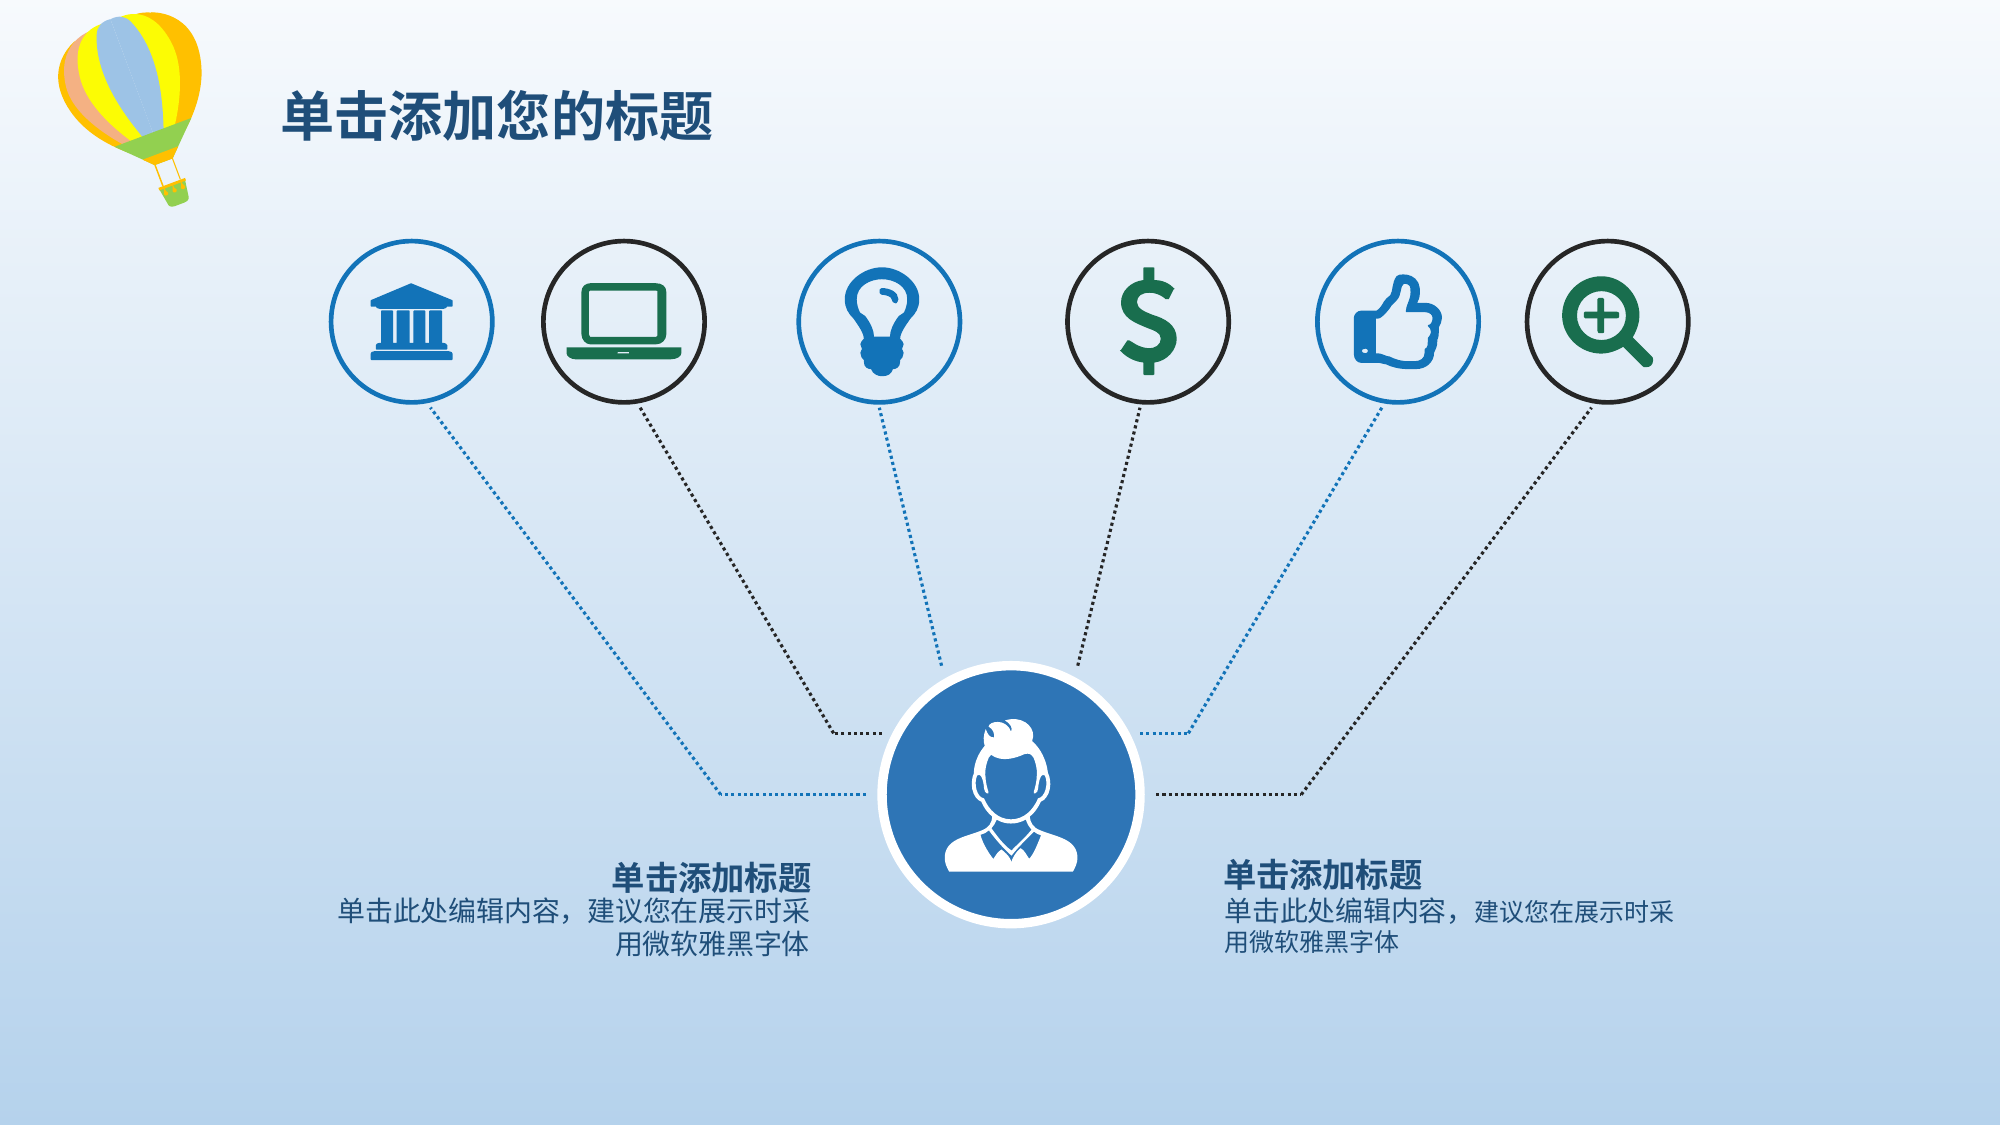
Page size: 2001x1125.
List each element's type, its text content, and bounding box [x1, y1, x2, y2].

text_box [581, 283, 667, 345]
text_box [1119, 267, 1177, 376]
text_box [879, 407, 942, 666]
text_box 单击添加标题 [611, 857, 812, 898]
text_box 单击此处编辑内容，建议您在展示时采用微软雅黑字体 [311, 893, 810, 961]
text_box [1067, 241, 1229, 403]
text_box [1188, 407, 1382, 734]
text_box [882, 665, 1141, 924]
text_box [430, 407, 721, 795]
text_box [543, 241, 705, 403]
text_box [1317, 241, 1479, 403]
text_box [1077, 407, 1140, 666]
text_box [1527, 241, 1689, 403]
text_box [845, 268, 919, 376]
text_box [331, 241, 493, 403]
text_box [61, 7, 227, 211]
text_box 单击此处编辑内容，建议您在展示时采用微软雅黑字体 [1224, 893, 1689, 957]
text_box [798, 241, 961, 403]
text_box [944, 719, 1078, 872]
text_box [1301, 407, 1592, 795]
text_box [640, 407, 834, 734]
text_box [1562, 276, 1654, 368]
text_box 单击添加标题 [1223, 853, 1423, 894]
text_box 单击添加您的标题 [265, 75, 871, 156]
text_box [376, 311, 447, 349]
text_box [566, 347, 682, 360]
text_box [1354, 275, 1442, 369]
text_box [371, 284, 452, 309]
text_box [371, 351, 452, 360]
